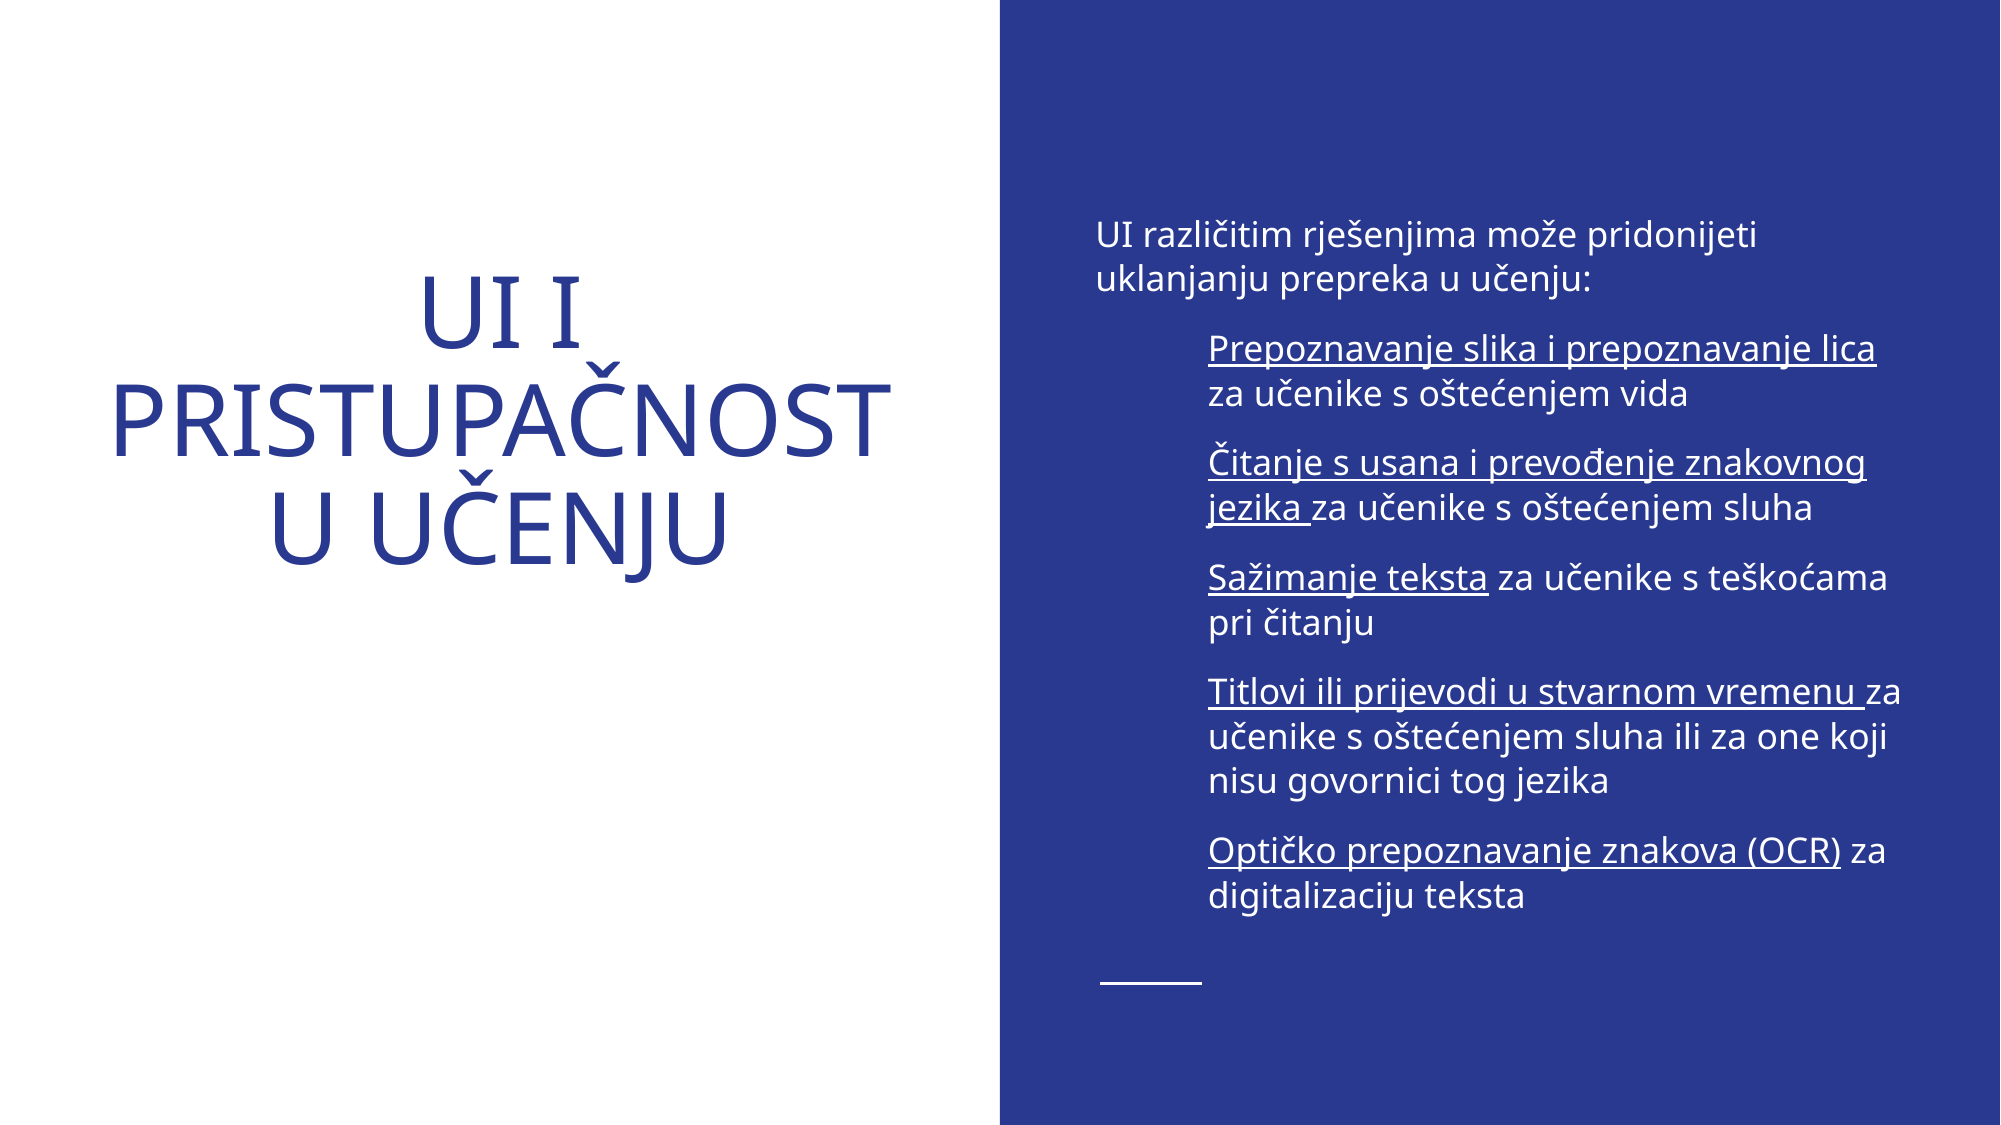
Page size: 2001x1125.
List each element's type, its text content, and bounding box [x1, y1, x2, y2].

title UI I PRISTUPAČNOST U UČENJU [58, 251, 943, 594]
list UI različitim rješenjima može pridonijeti uklanjanju prepreka u učenju: Prepoznavanje slika i prepoznavanje lica za učenike s oštećenjem vida Čitanje s usana i prevođenje znakovnog jezika za učenike s oštećenjem sluha Sažimanje teksta za učenike s teškoćama pri čitanju Titlovi ili prijevodi u stvarnom vremenu za učenike s oštećenjem sluha ili za one koji nisu govornici tog jezika Optičko prepoznavanje znakova (OCR) za digitalizaciju teksta [1080, 158, 1920, 967]
